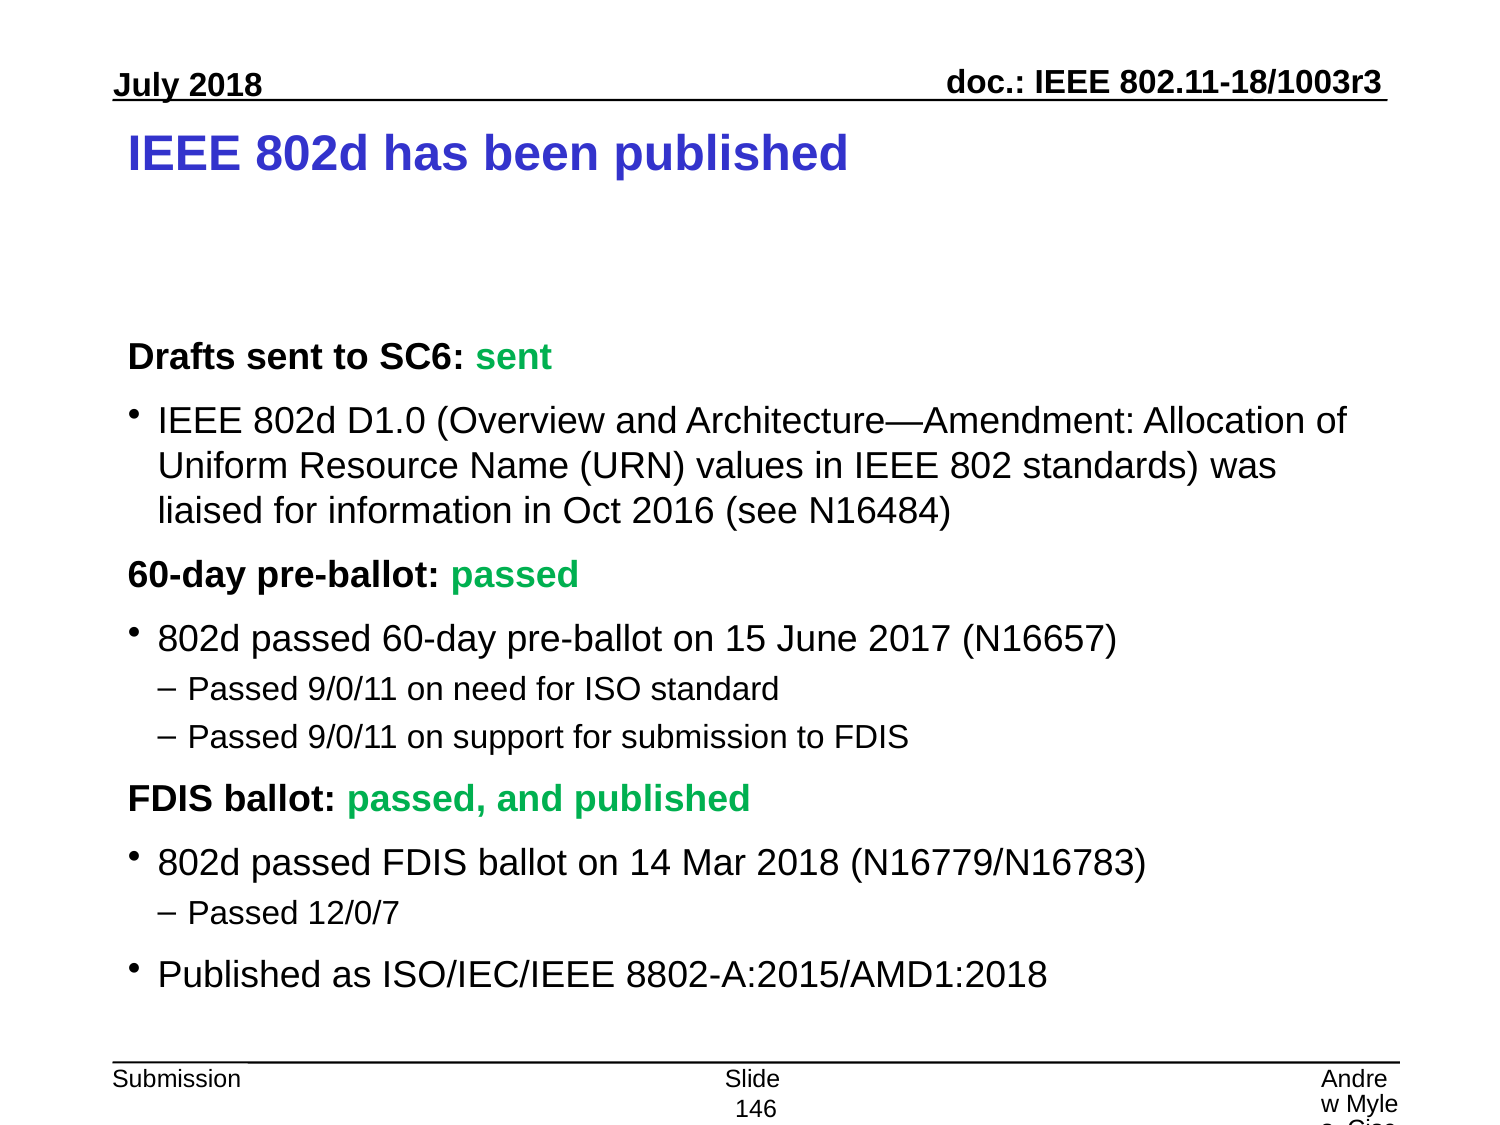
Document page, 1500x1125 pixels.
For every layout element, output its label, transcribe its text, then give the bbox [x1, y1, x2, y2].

list Drafts sent to SC6: sent IEEE 802d D1.0 (Overview and Architecture—Amendment: Allocation of Uniform Resource Name (URN) values in IEEE 802 standards) was liaised for information in Oct 2016 (see N16484) 60-day pre-ballot: passed 802d passed 60-day pre-ballot on 15 June 2017 (N16657) Passed 9/0/11 on need for ISO standard Passed 9/0/11 on support for submission to FDIS FDIS ballot: passed, and published 802d passed FDIS ballot on 14 Mar 2018 (N16779/N16783) Passed 12/0/7 Published as ISO/IEC/IEEE 8802-A:2015/AMD1:2018 [112, 324, 1388, 1000]
slide_number Slide 146 [709, 1061, 803, 1093]
title IEEE 802d has been published [112, 112, 1388, 288]
footer Andrew Myles, Cisco [1320, 1061, 1402, 1093]
